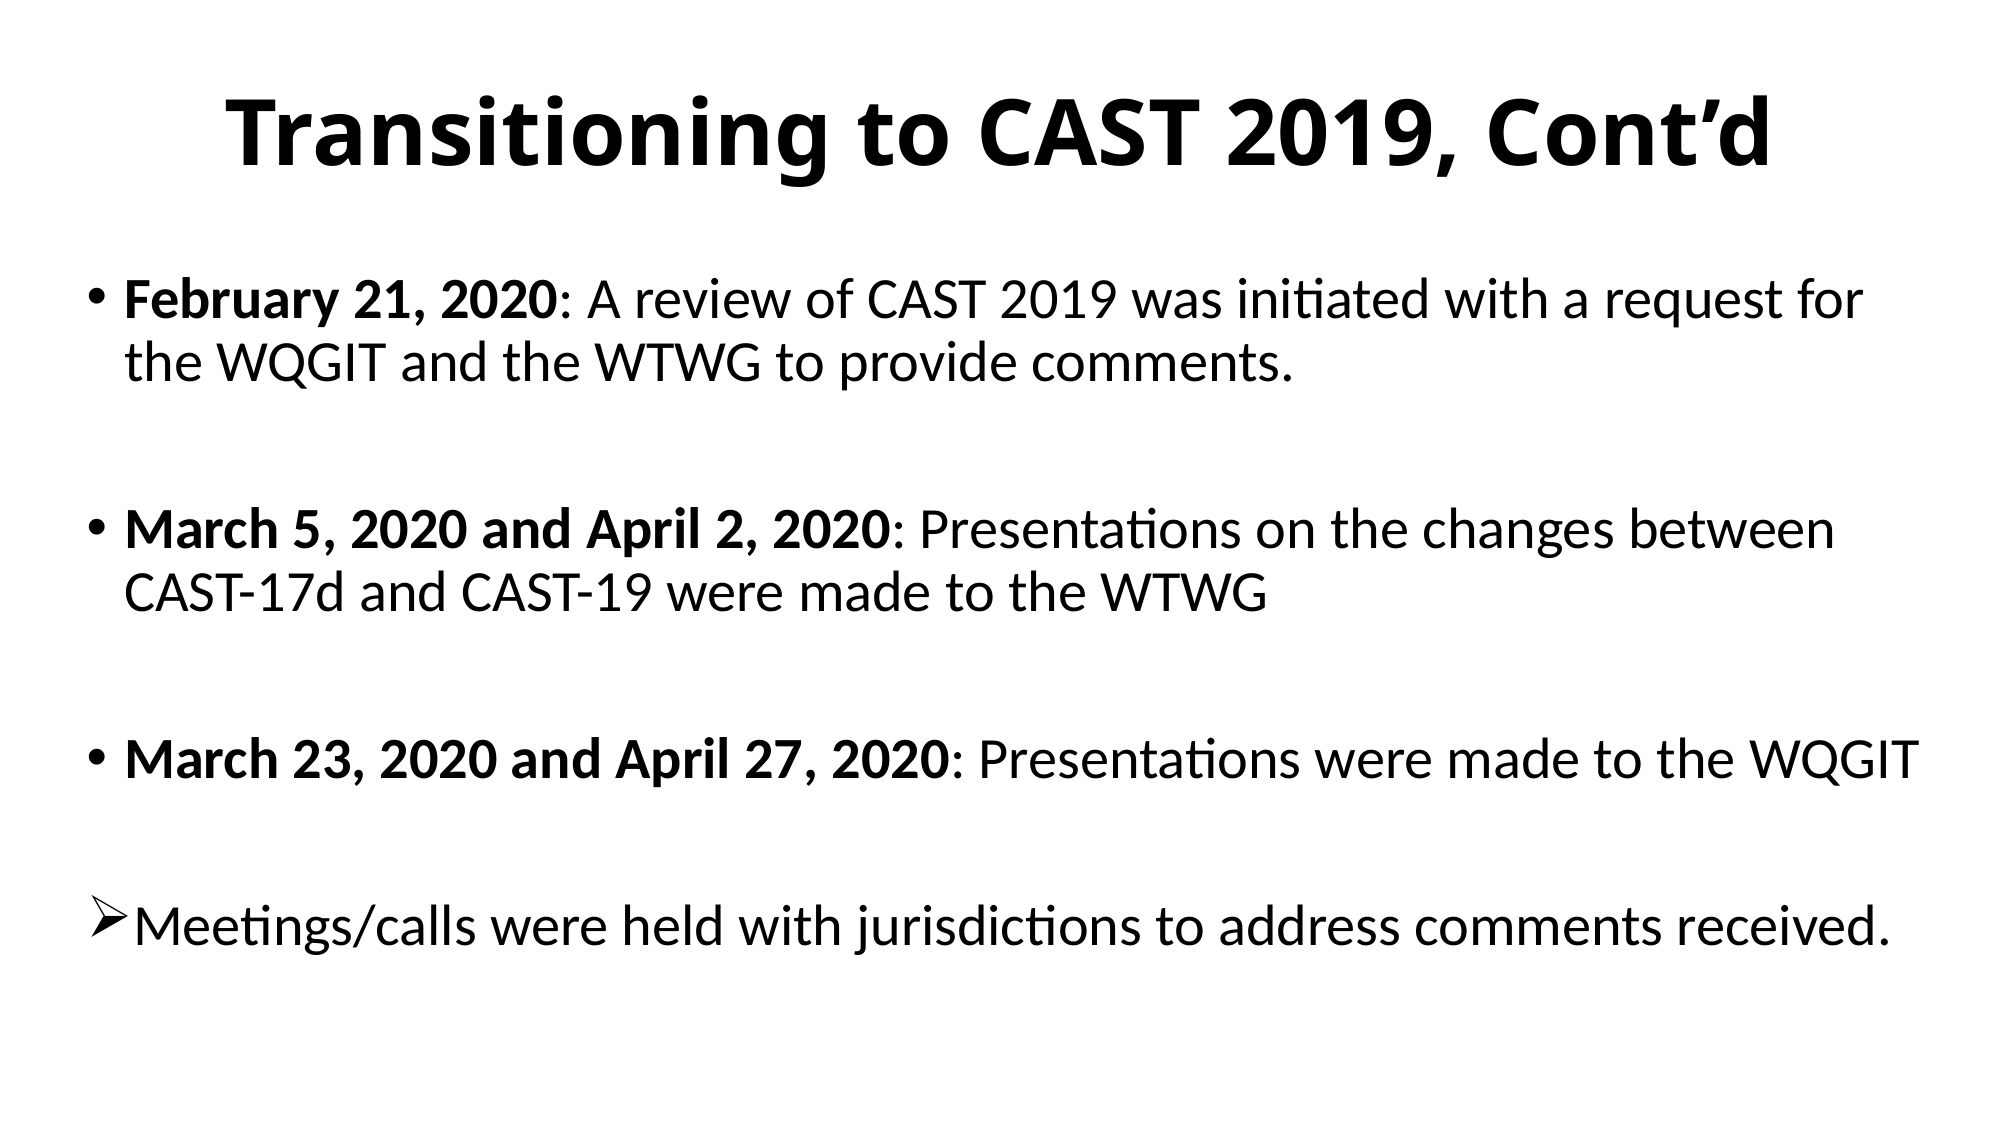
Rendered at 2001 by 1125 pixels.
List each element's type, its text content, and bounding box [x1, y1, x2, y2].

list February 21, 2020: A review of CAST 2019 was initiated with a request for the WQGIT and the WTWG to provide comments. March 5, 2020 and April 2, 2020: Presentations on the changes between CAST-17d and CAST-19 were made to the WTWG March 23, 2020 and April 27, 2020: Presentations were made to the WQGIT Meetings/calls were held with jurisdictions to address comments received. [71, 260, 1966, 1059]
title Transitioning to CAST 2019, Cont’d [137, 27, 1863, 245]
